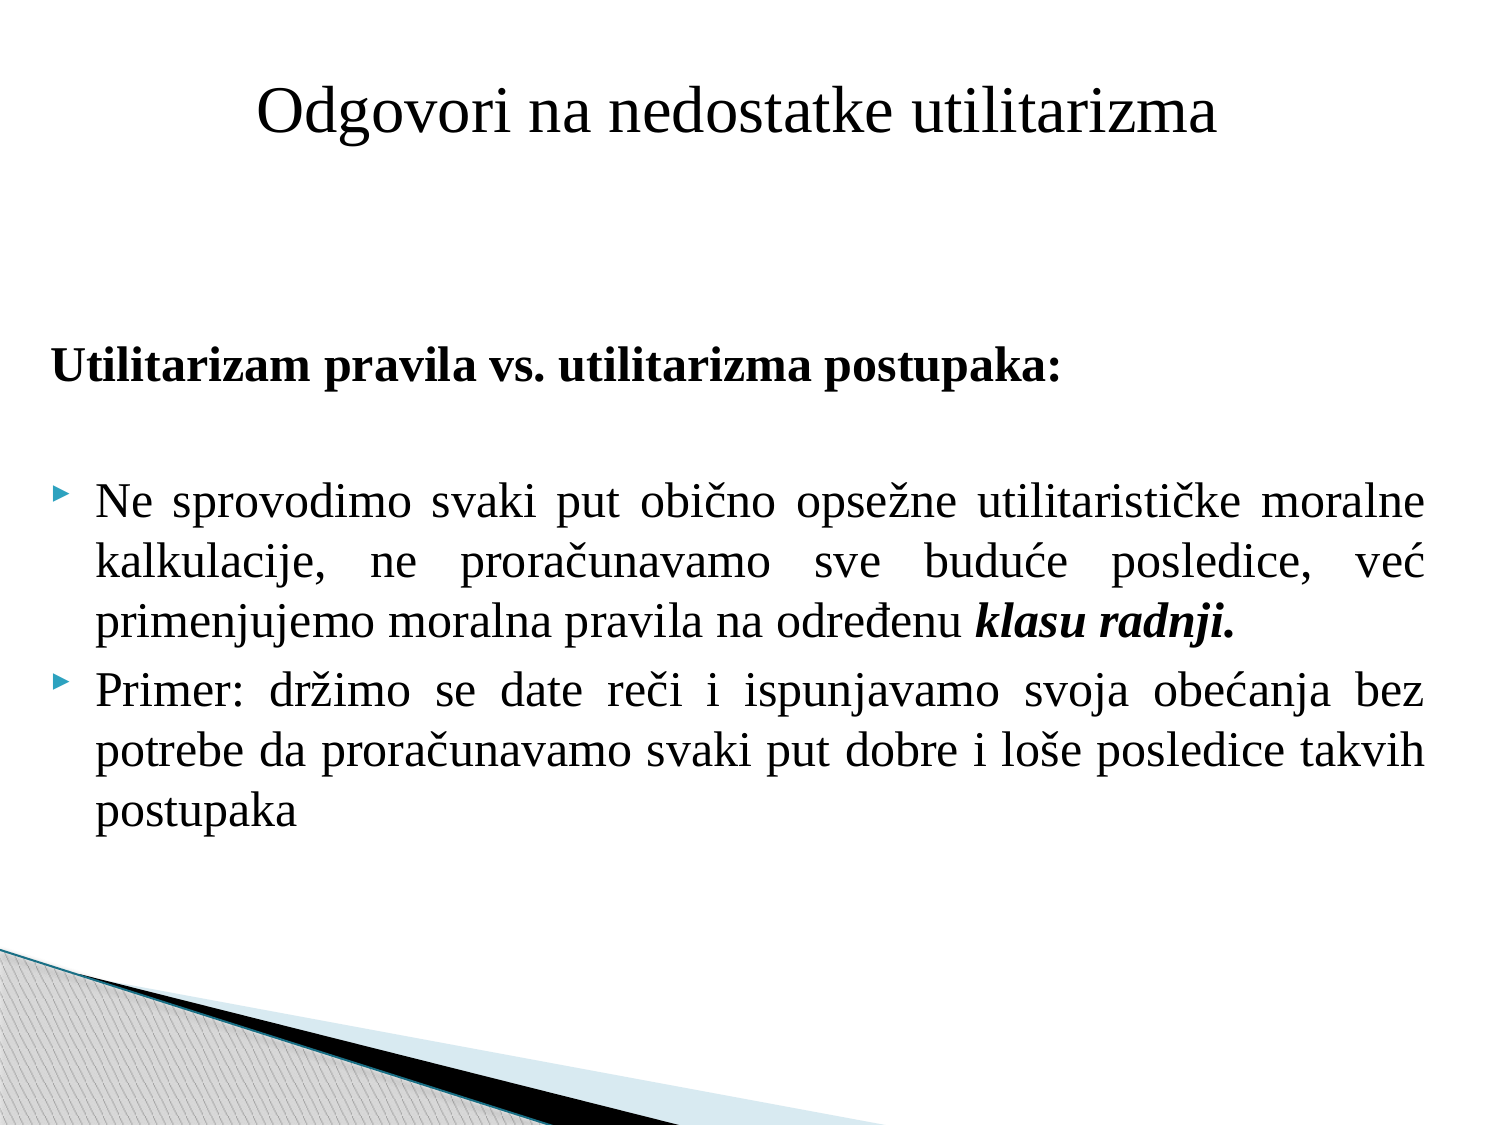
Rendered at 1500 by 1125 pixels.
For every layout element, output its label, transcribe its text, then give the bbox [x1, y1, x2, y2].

list Odgovori na nedostatke utilitarizma Utilitarizam pravila vs. utilitarizma postupaka: Ne sprovodimo svaki put obično opsežne utilitarističke moralne kalkulacije, ne proračunavamo sve buduće posledice, već primenjujemo moralna pravila na određenu klasu radnji. Primer: držimo se date reči i ispunjavamo svoja obećanja bez potrebe da proračunavamo svaki put dobre i loše posledice takvih postupaka [34, 58, 1442, 1032]
